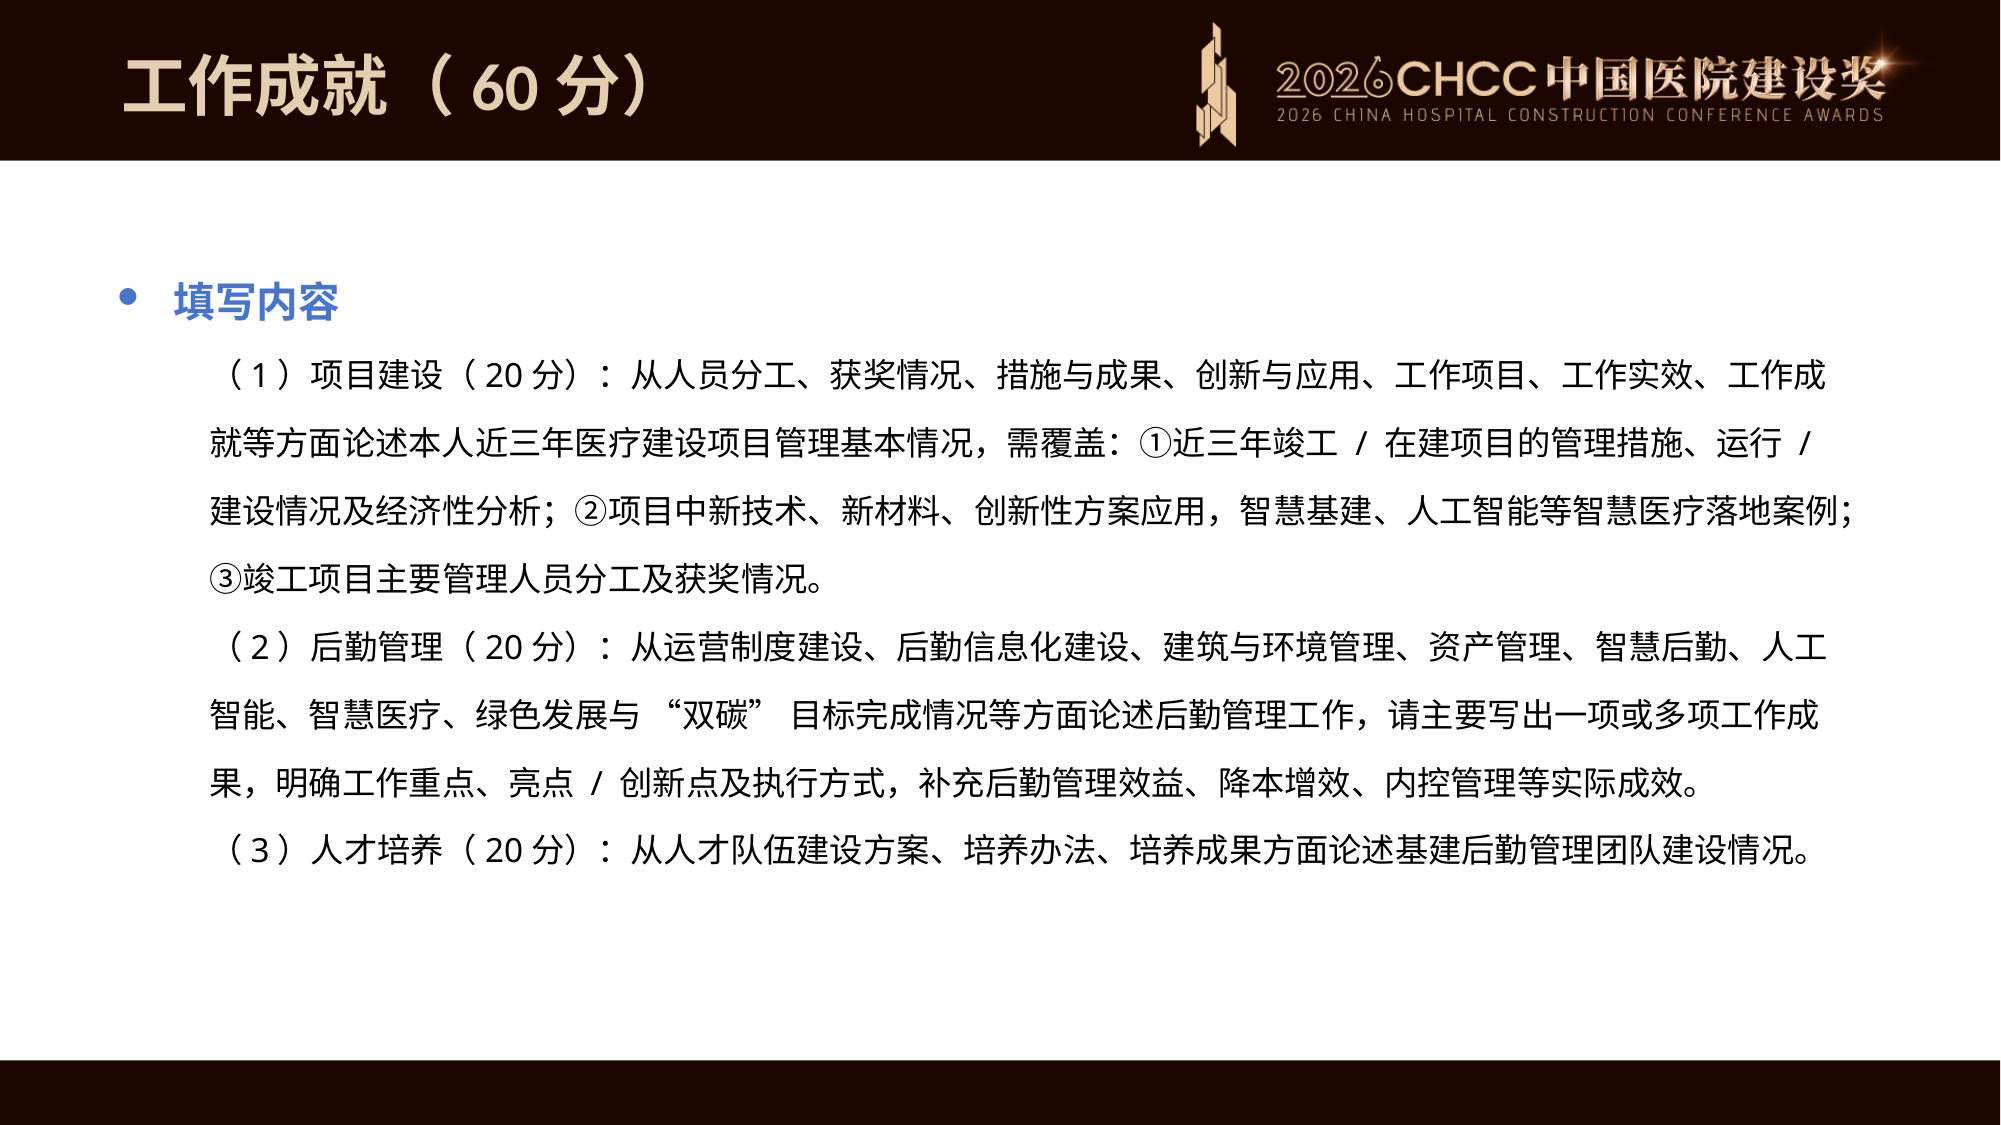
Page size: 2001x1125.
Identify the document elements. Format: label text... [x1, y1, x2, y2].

text_box （1）项目建设（20分）：从人员分工、获奖情况、措施与成果、创新与应用、工作项目、工作实效、工作成就等方面论述本人近三年医疗建设项目管理基本情况，需覆盖：①近三年竣工 / 在建项目的管理措施、运行 / 建设情况及经济性分析；②项目中新技术、新材料、创新性方案应用，智慧基建、人工智能等智慧医疗落地案例；③竣工项目主要管理人员分工及获奖情况。 （2）后勤管理（20分）：从运营制度建设、后勤信息化建设、建筑与环境管理、资产管理、智慧后勤、人工智能、智慧医疗、绿色发展与 “双碳” 目标完成情况等方面论述后勤管理工作，请主要写出一项或多项工作成果，明确工作重点、亮点 / 创新点及执行方式，补充后勤管理效益、降本增效、内控管理等实际成效。 （3）人才培养（20分）：从人才队伍建设方案、培养办法、培养成果方面论述基建后勤管理团队建设情况。 [150, 326, 1850, 917]
picture [0, 0, 2001, 1125]
text_box 填写内容 [117, 244, 934, 327]
text_box 工作成就（60分） [106, 36, 748, 132]
